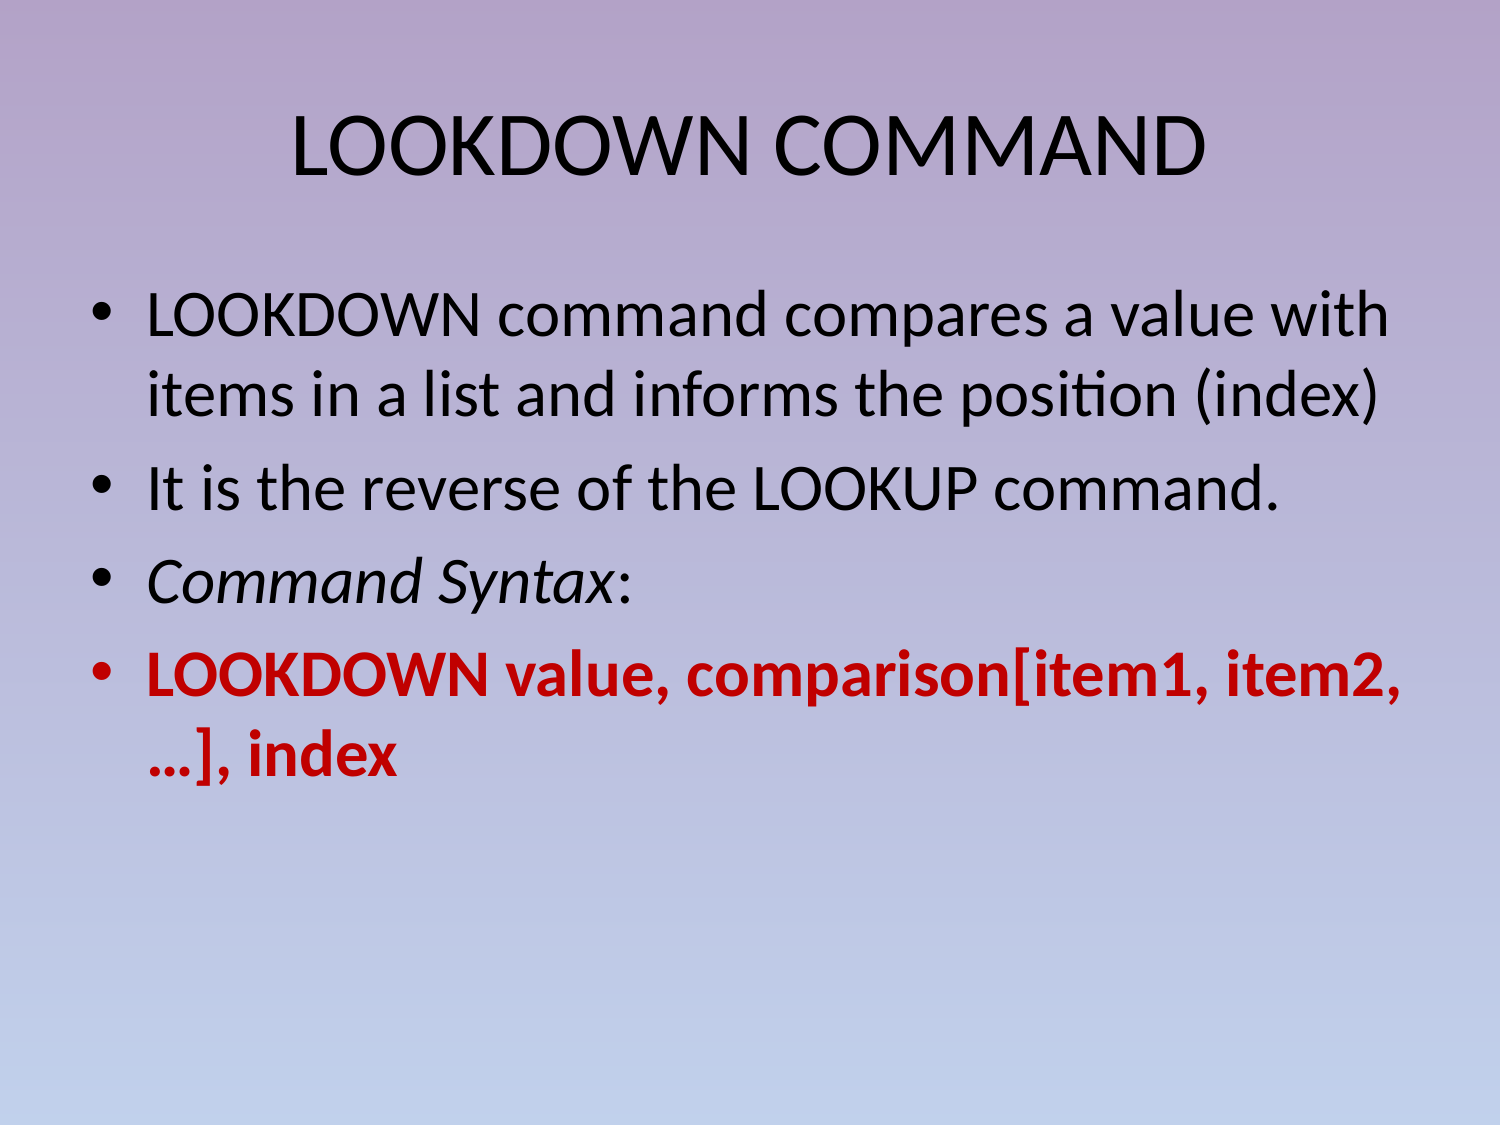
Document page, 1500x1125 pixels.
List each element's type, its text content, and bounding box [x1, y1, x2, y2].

list LOOKDOWN command compares a value with items in a list and informs the position (index) It is the reverse of the LOOKUP command. Command Syntax: LOOKDOWN value, comparison[item1, item2,…], index [75, 262, 1425, 1005]
title LOOKDOWN COMMAND [75, 45, 1425, 233]
